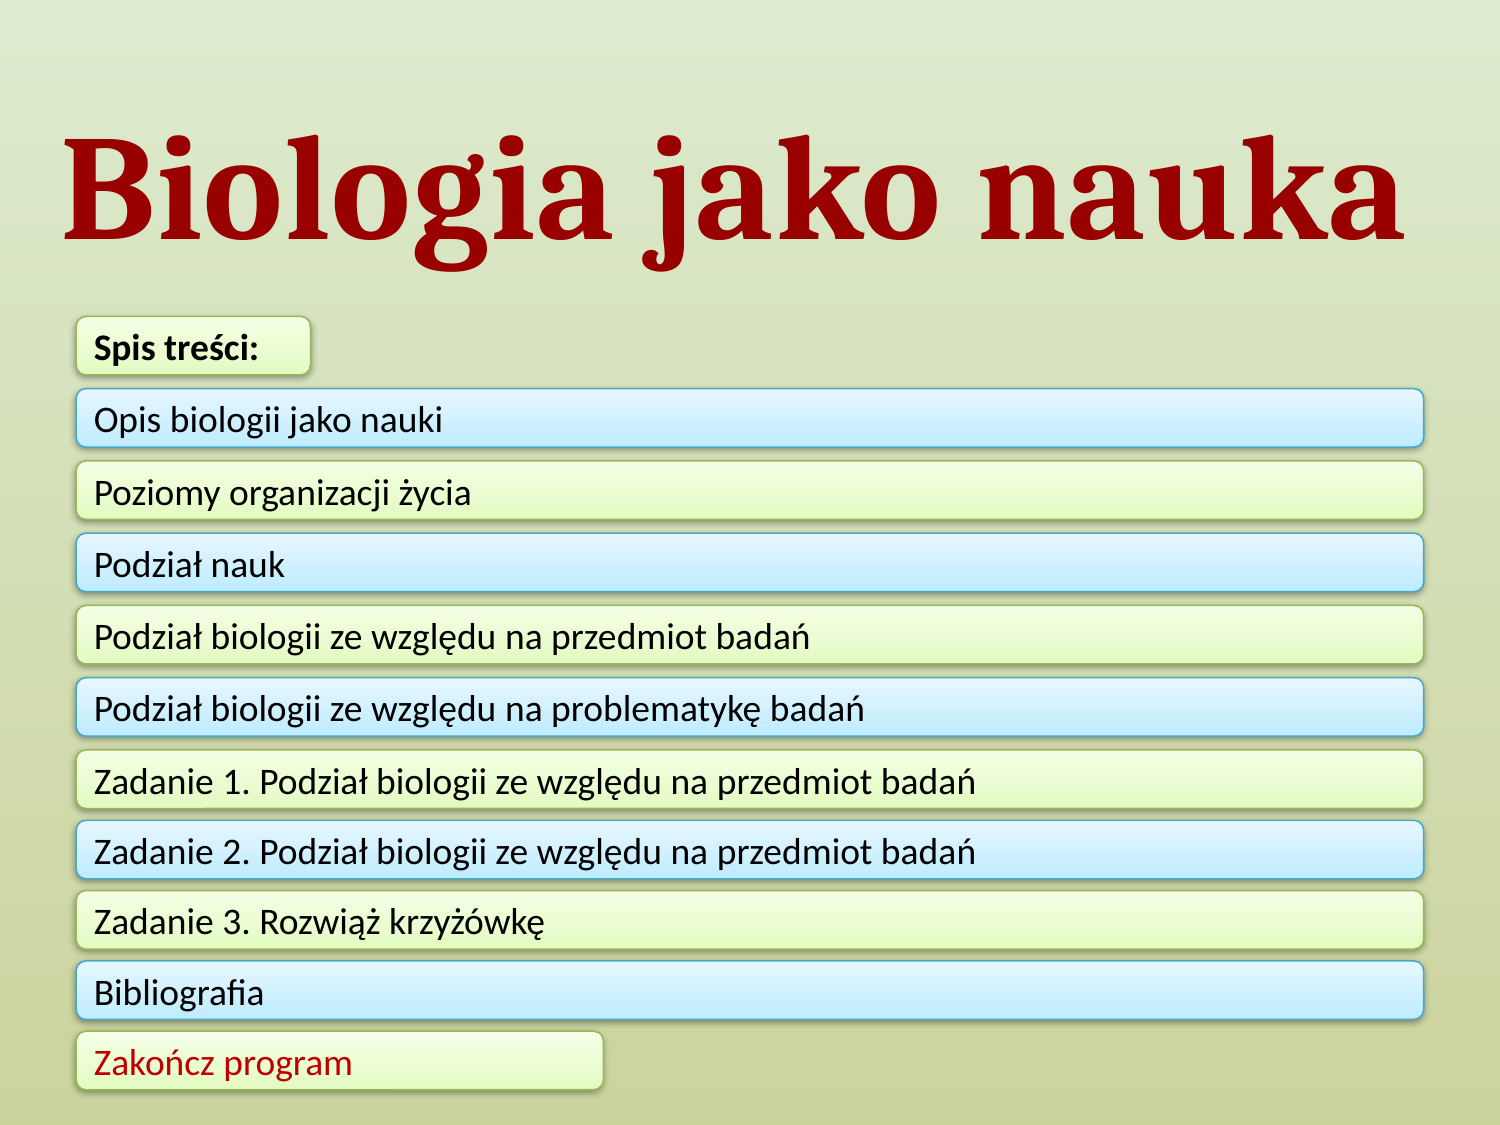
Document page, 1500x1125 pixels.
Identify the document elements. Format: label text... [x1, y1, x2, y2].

text_box Zakończ program [75, 1030, 605, 1091]
text_box Biologia jako nauka [45, 81, 1425, 277]
text_box Spis treści: [75, 315, 312, 376]
text_box [76, 380, 107, 389]
footer Autor: Elżbieta Jarębska [512, 1042, 988, 1103]
text_box Bibliografia [75, 960, 1425, 1021]
text_box Zadanie 2. Podział biologii ze względu na przedmiot badań [75, 819, 1425, 880]
text_box Opis biologii jako nauki [75, 387, 1425, 448]
text_box Podział biologii ze względu na problematykę badań [75, 676, 1425, 738]
text_box Podział biologii ze względu na przedmiot badań [75, 604, 1425, 665]
text_box [76, 452, 107, 461]
text_box Podział nauk [75, 532, 1425, 593]
text_box Zadanie 1. Podział biologii ze względu na przedmiot badań [75, 749, 1425, 810]
text_box Poziomy organizacji życia [75, 460, 1425, 521]
text_box Zadanie 3. Rozwiąż krzyżówkę [75, 889, 1425, 950]
